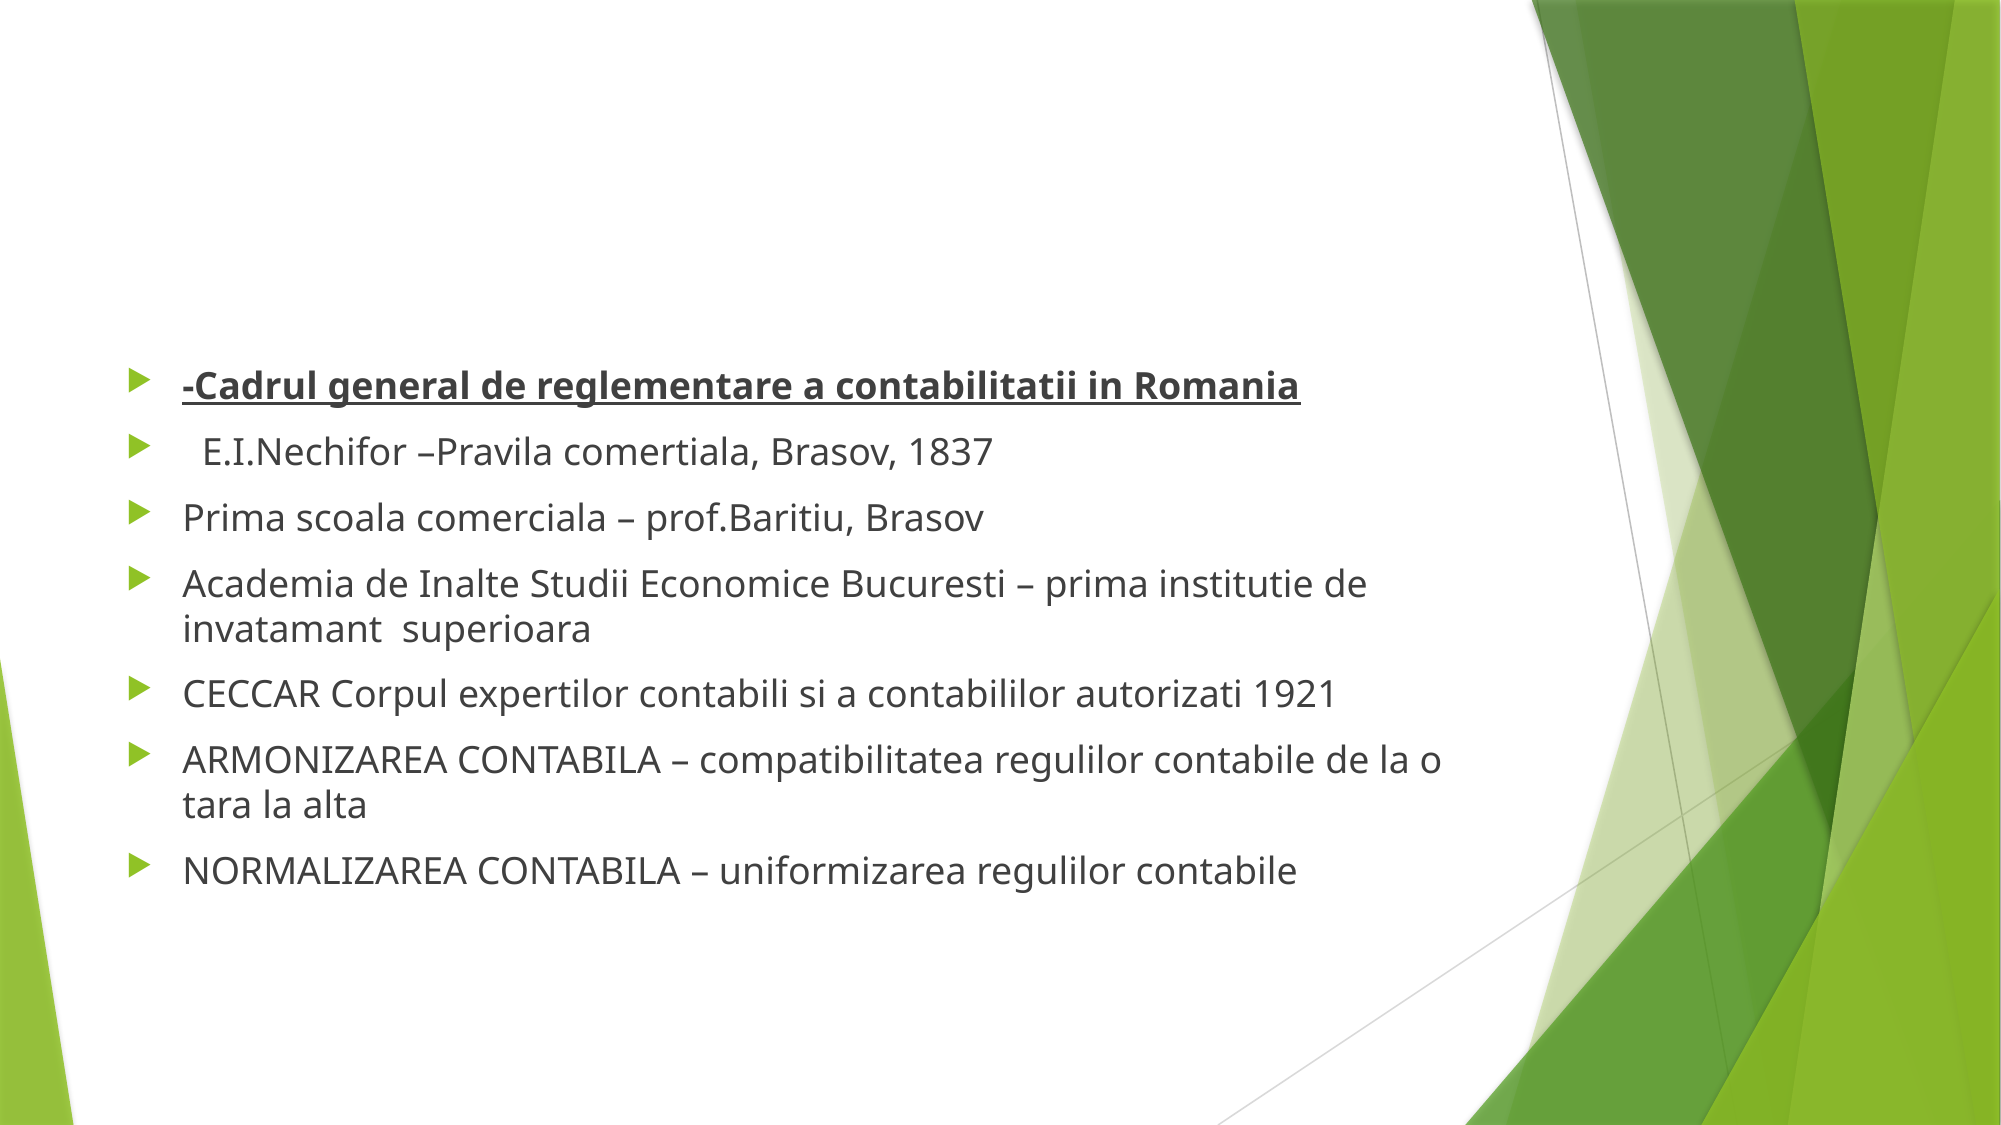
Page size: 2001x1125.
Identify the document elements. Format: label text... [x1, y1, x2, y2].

list -Cadrul general de reglementare a contabilitatii in Romania E.I.Nechifor –Pravila comertiala, Brasov, 1837 Prima scoala comerciala – prof.Baritiu, Brasov Academia de Inalte Studii Economice Bucuresti – prima institutie de invatamant superioara CECCAR Corpul expertilor contabili si a contabililor autorizati 1921 ARMONIZAREA CONTABILA – compatibilitatea regulilor contabile de la o tara la alta NORMALIZAREA CONTABILA – uniformizarea regulilor contabile [111, 354, 1522, 992]
